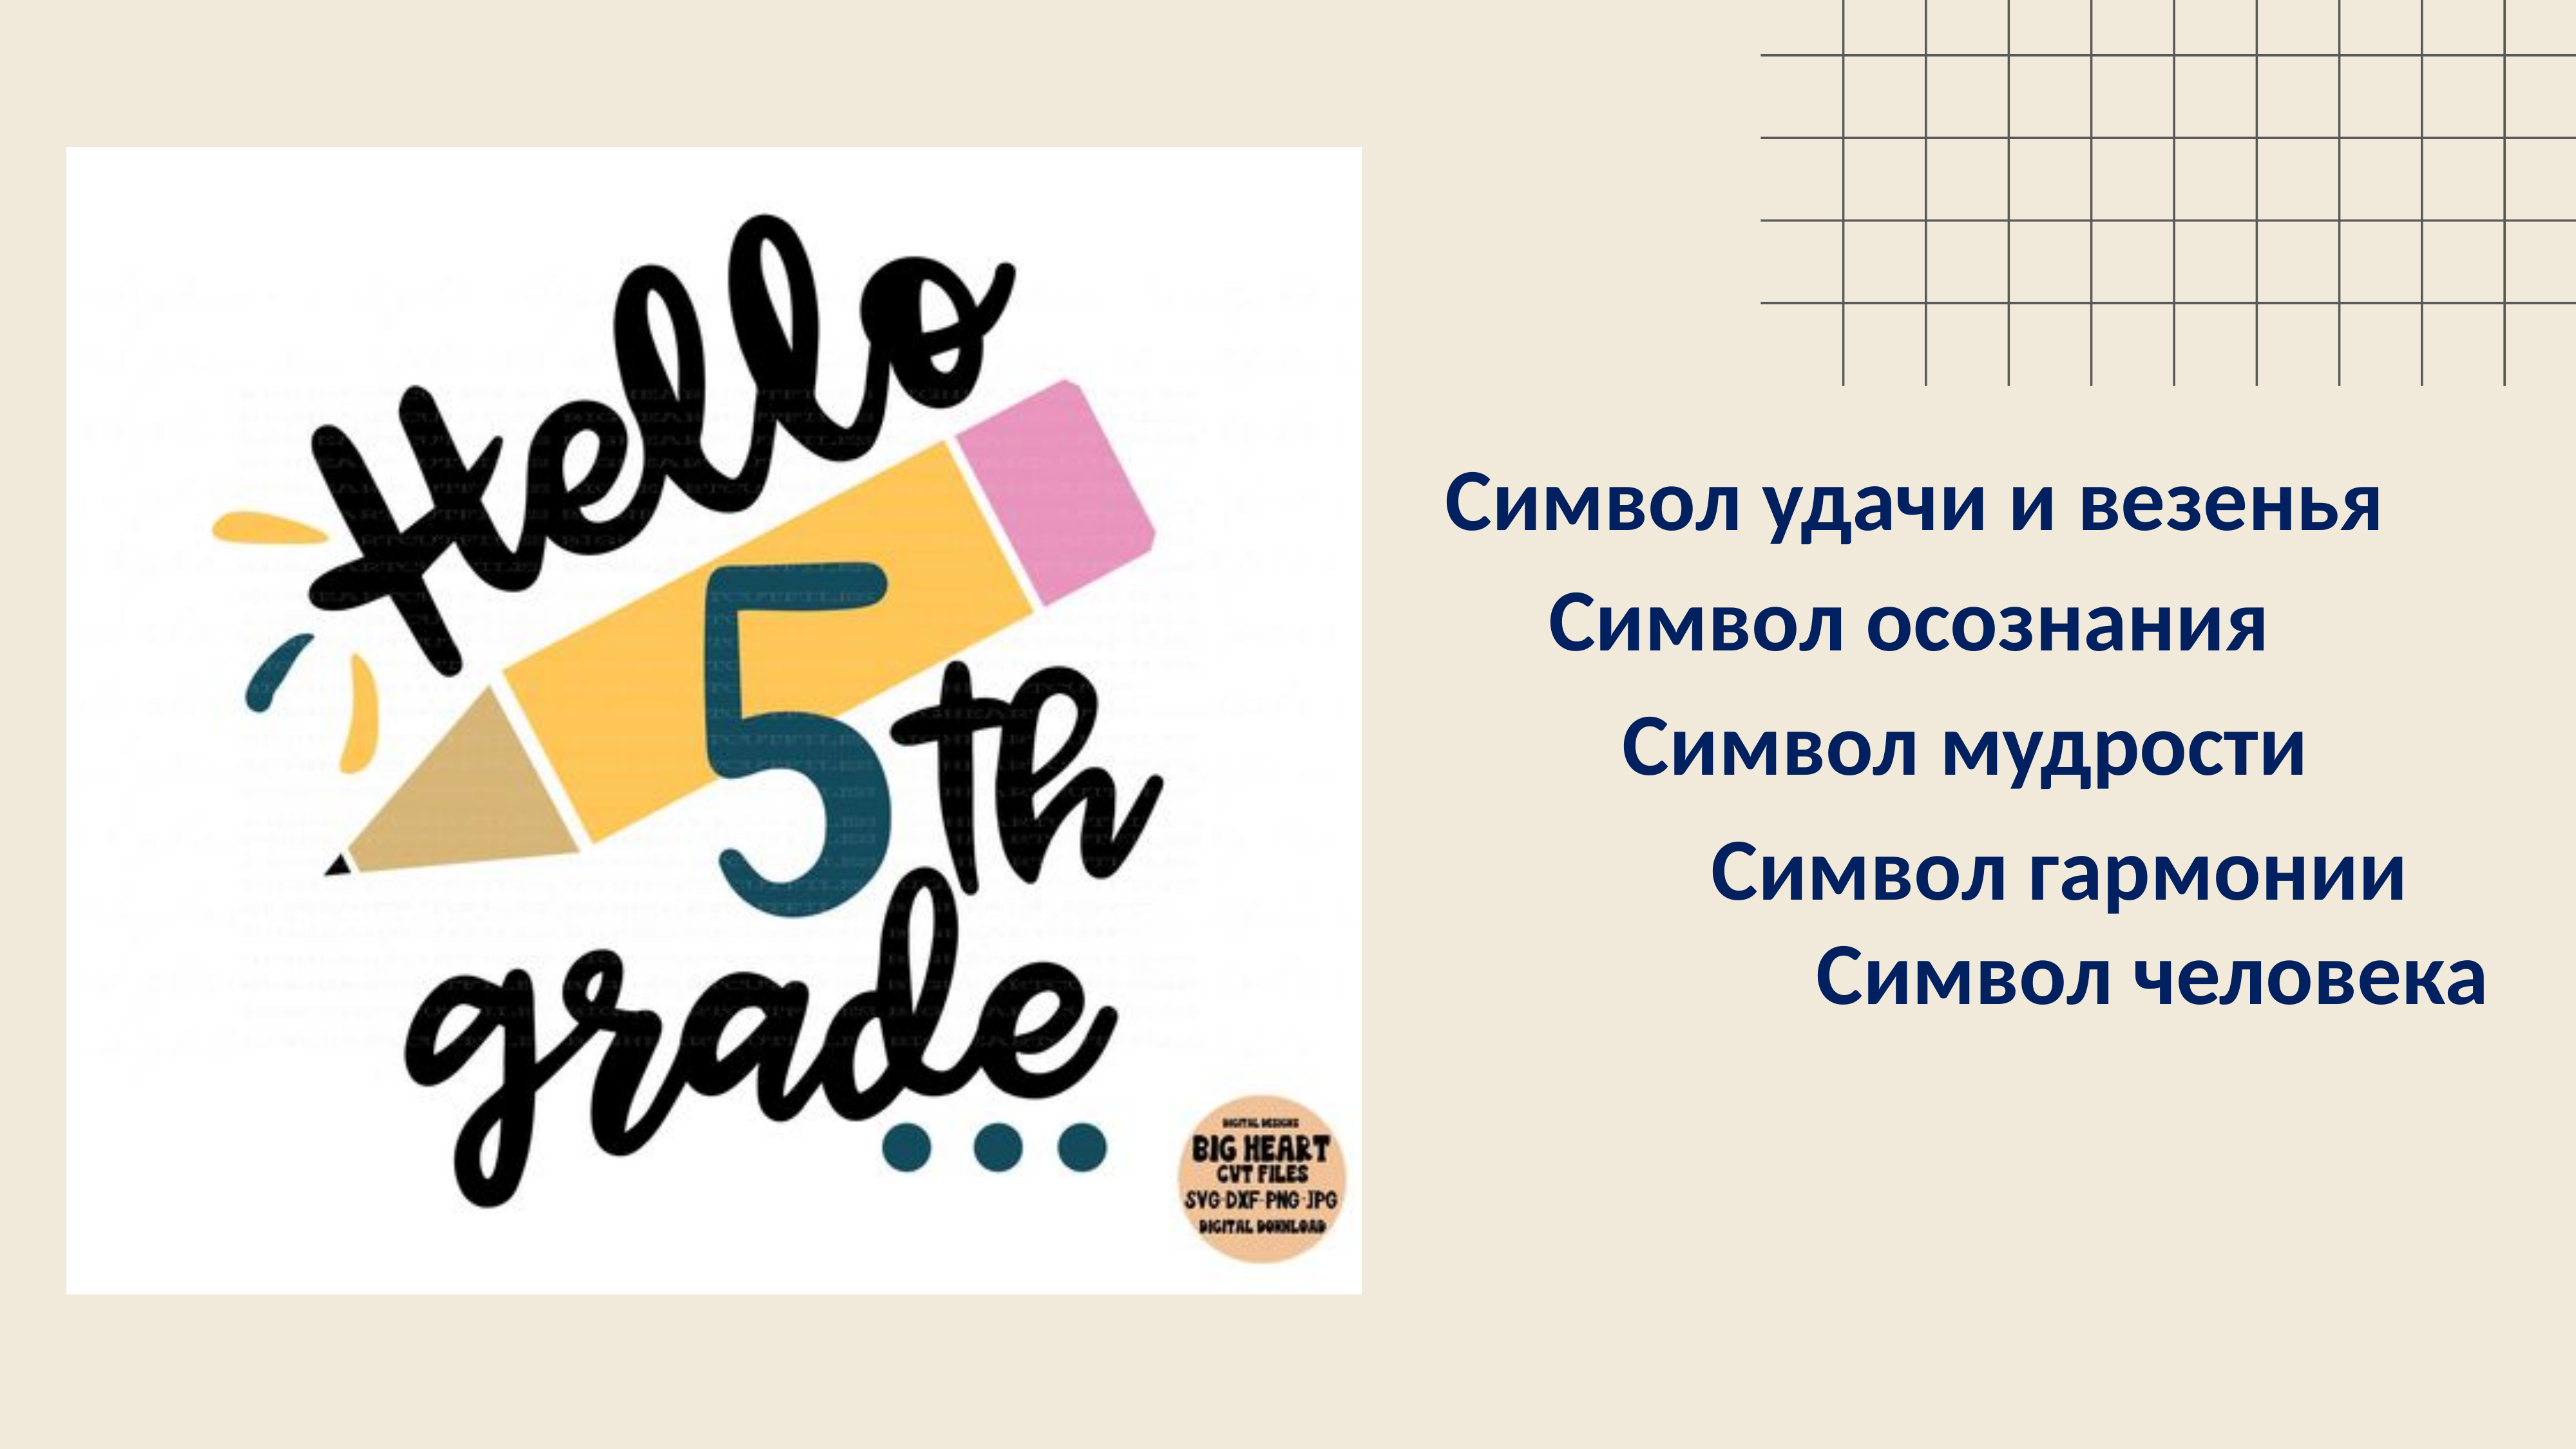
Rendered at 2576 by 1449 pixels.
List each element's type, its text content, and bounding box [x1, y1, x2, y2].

text_box [1760, 0, 2576, 386]
text_box Символ гармонии [1701, 806, 2451, 923]
text_box Символ осознания [1539, 557, 2309, 674]
text_box Символ мудрости [1613, 682, 2356, 798]
text_box Символ удачи и везенья [1435, 437, 2488, 553]
text_box Символ человека [1806, 911, 2522, 1027]
picture [66, 147, 1362, 1294]
